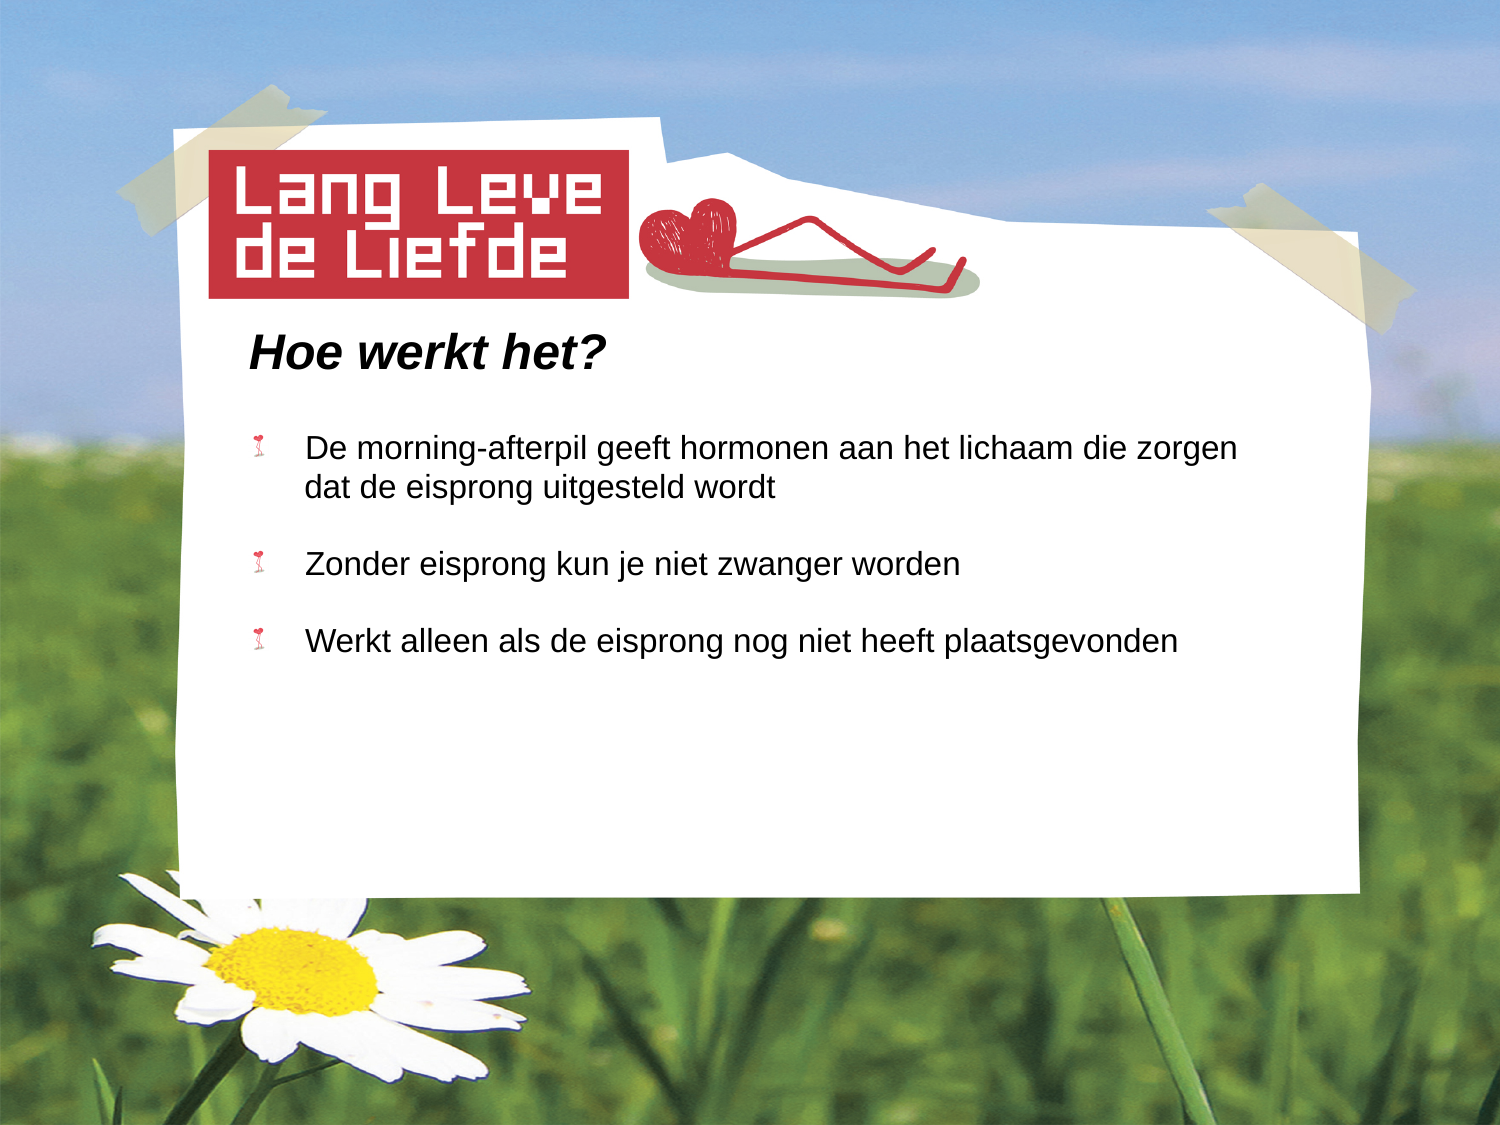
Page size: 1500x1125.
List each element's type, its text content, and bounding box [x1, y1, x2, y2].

list Hoe werkt het? De morning-afterpil geeft hormonen aan het lichaam die zorgen dat de eisprong uitgesteld wordt Zonder eisprong kun je niet zwanger worden Werkt alleen als de eisprong nog niet heeft plaatsgevonden [233, 323, 1337, 887]
picture [0, 0, 1500, 1125]
